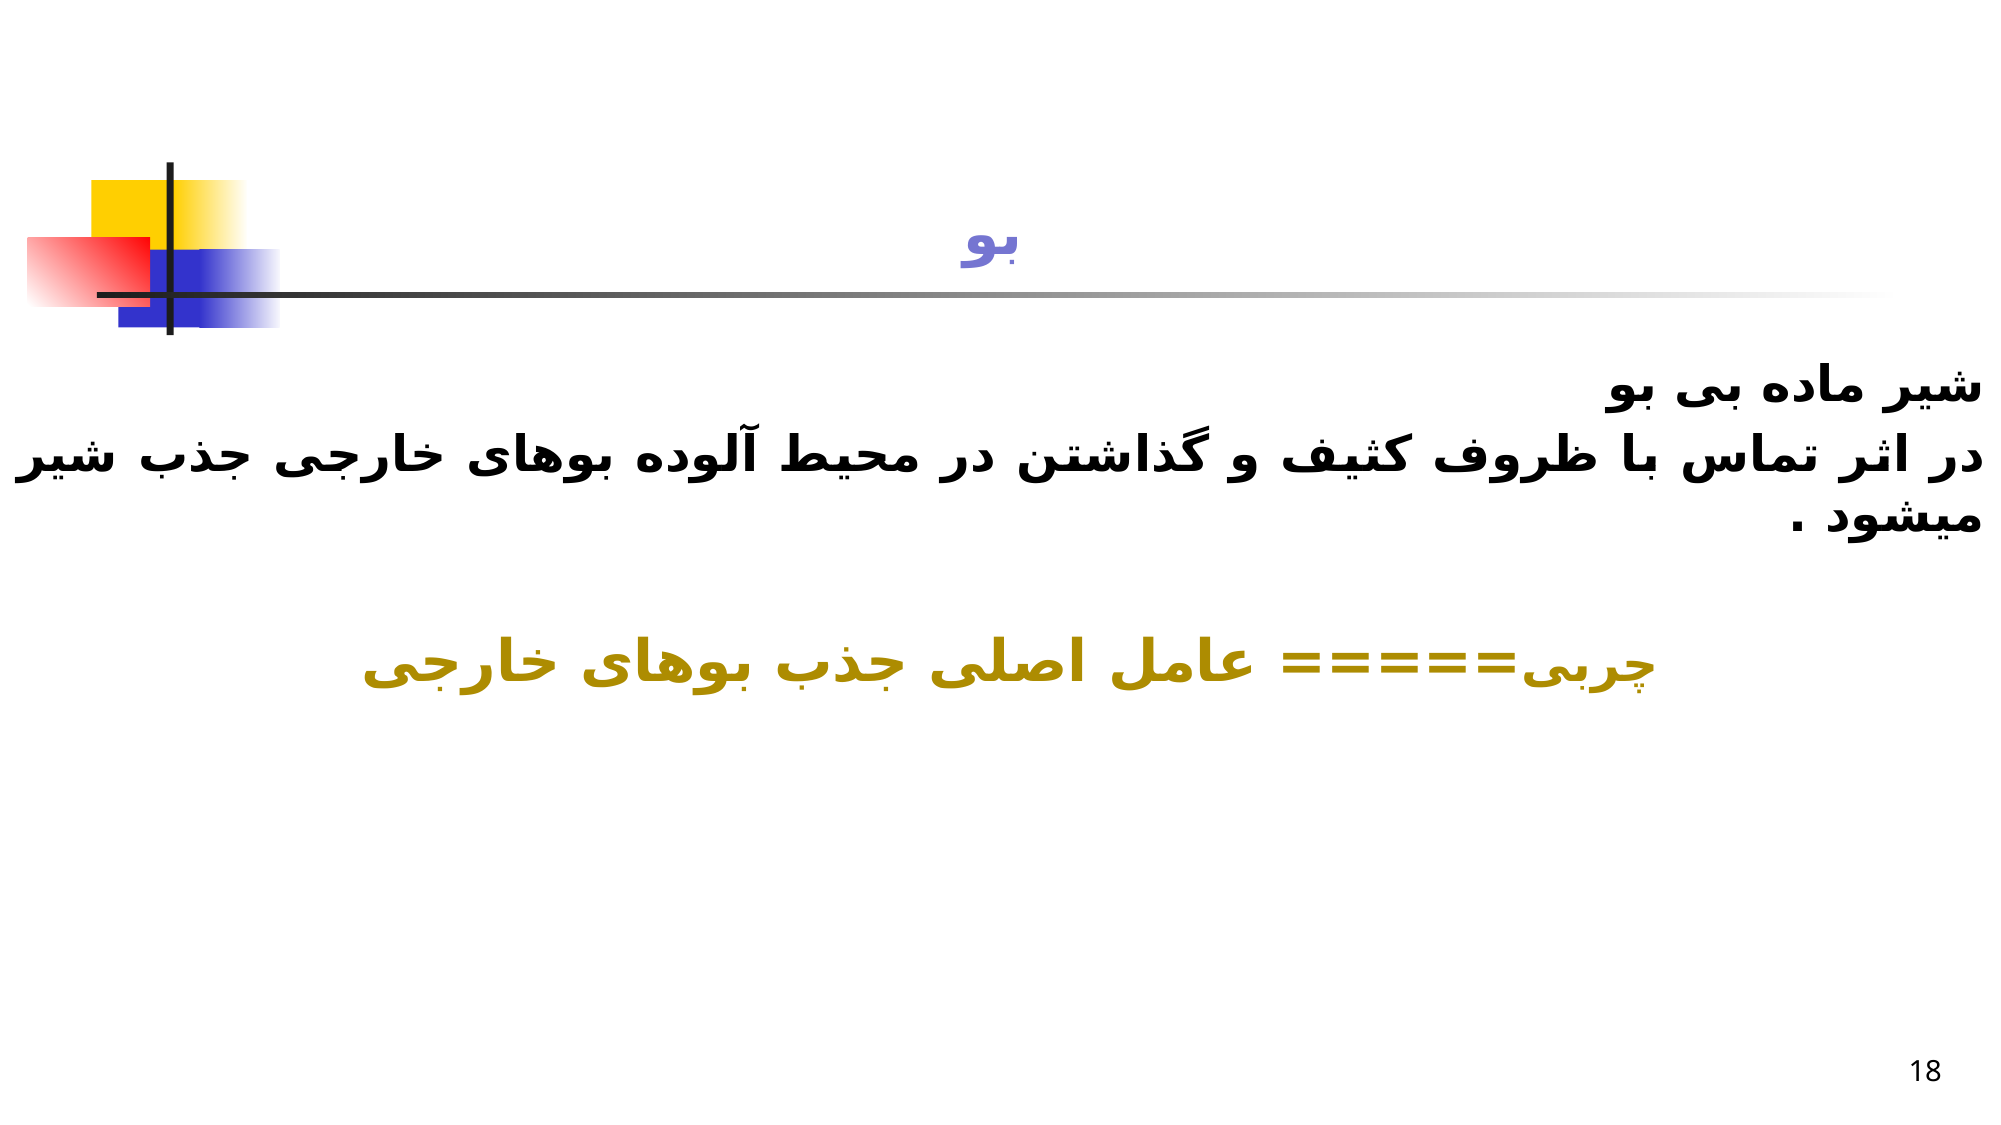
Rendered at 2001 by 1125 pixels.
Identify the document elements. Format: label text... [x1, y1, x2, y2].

title بو [140, 34, 1846, 274]
list شیر ماده بی بو در اثر تماس با ظروف کثیف و گذاشتن در محیط آلوده بوهای خارجی جذب شیر میشود . چربی===== عامل اصلی جذب بوهای خارجی [0, 274, 2000, 1125]
